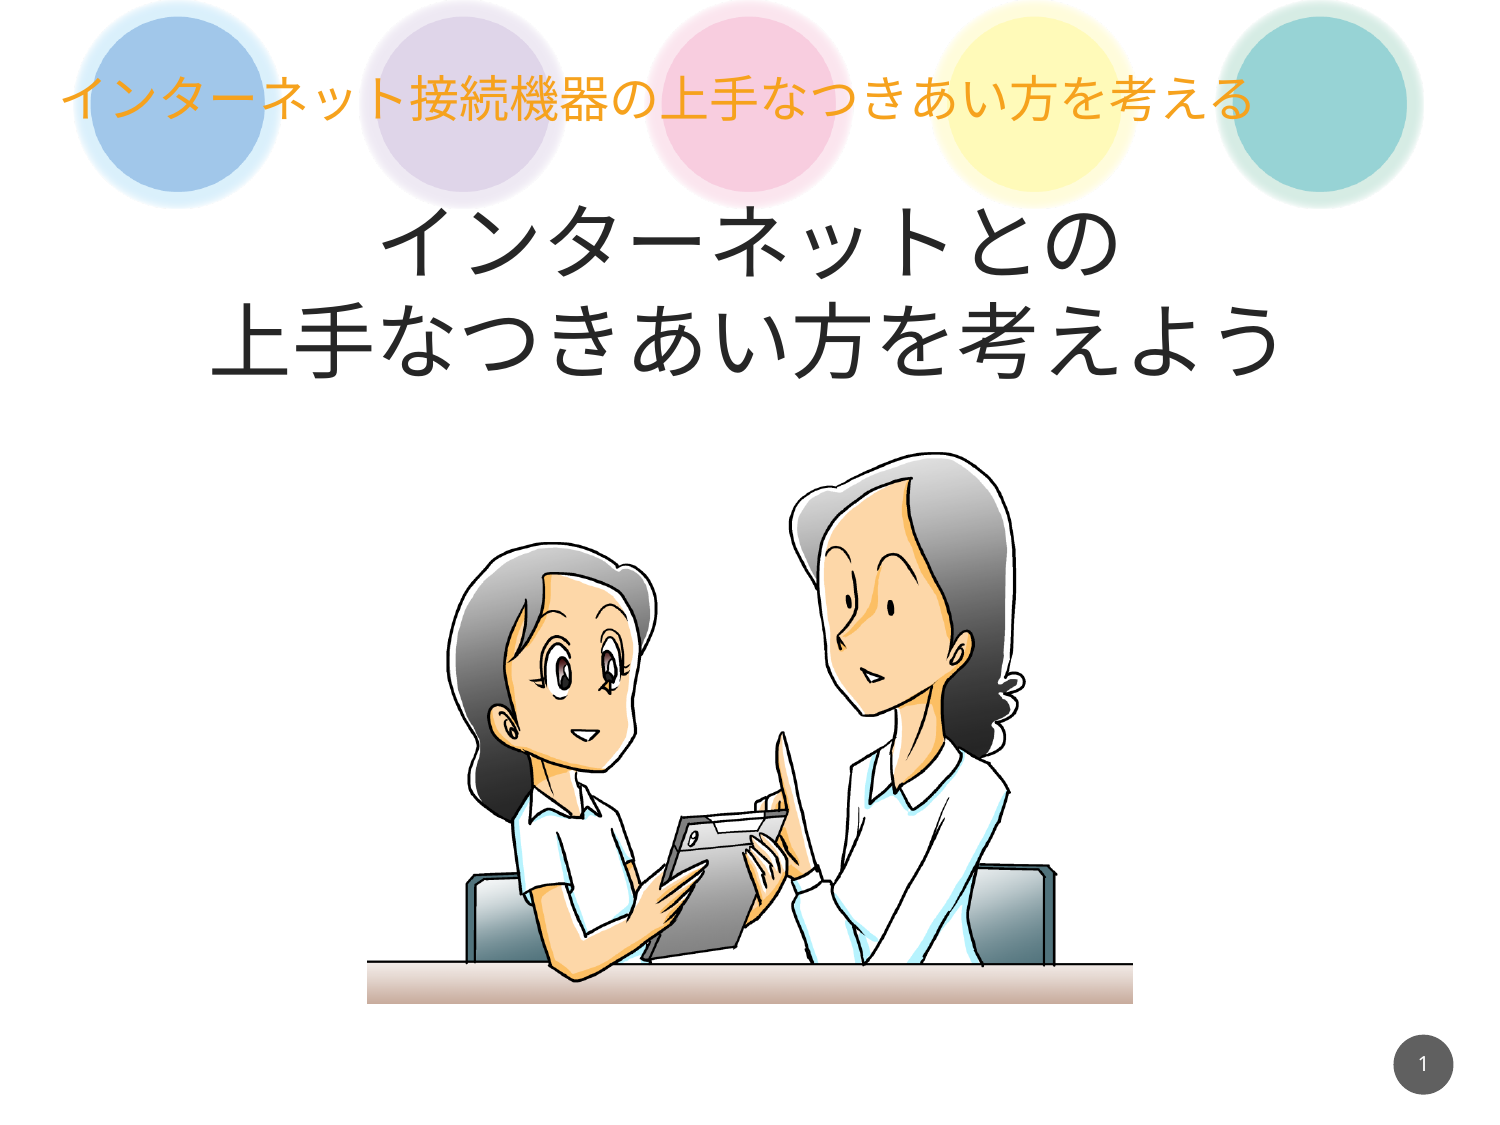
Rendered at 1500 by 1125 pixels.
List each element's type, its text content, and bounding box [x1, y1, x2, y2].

list インターネットとの 上手なつきあい方を考えよう [92, 124, 1408, 759]
picture [73, 0, 1424, 209]
slide_number 1 [1393, 1034, 1454, 1095]
picture [367, 422, 1133, 1004]
